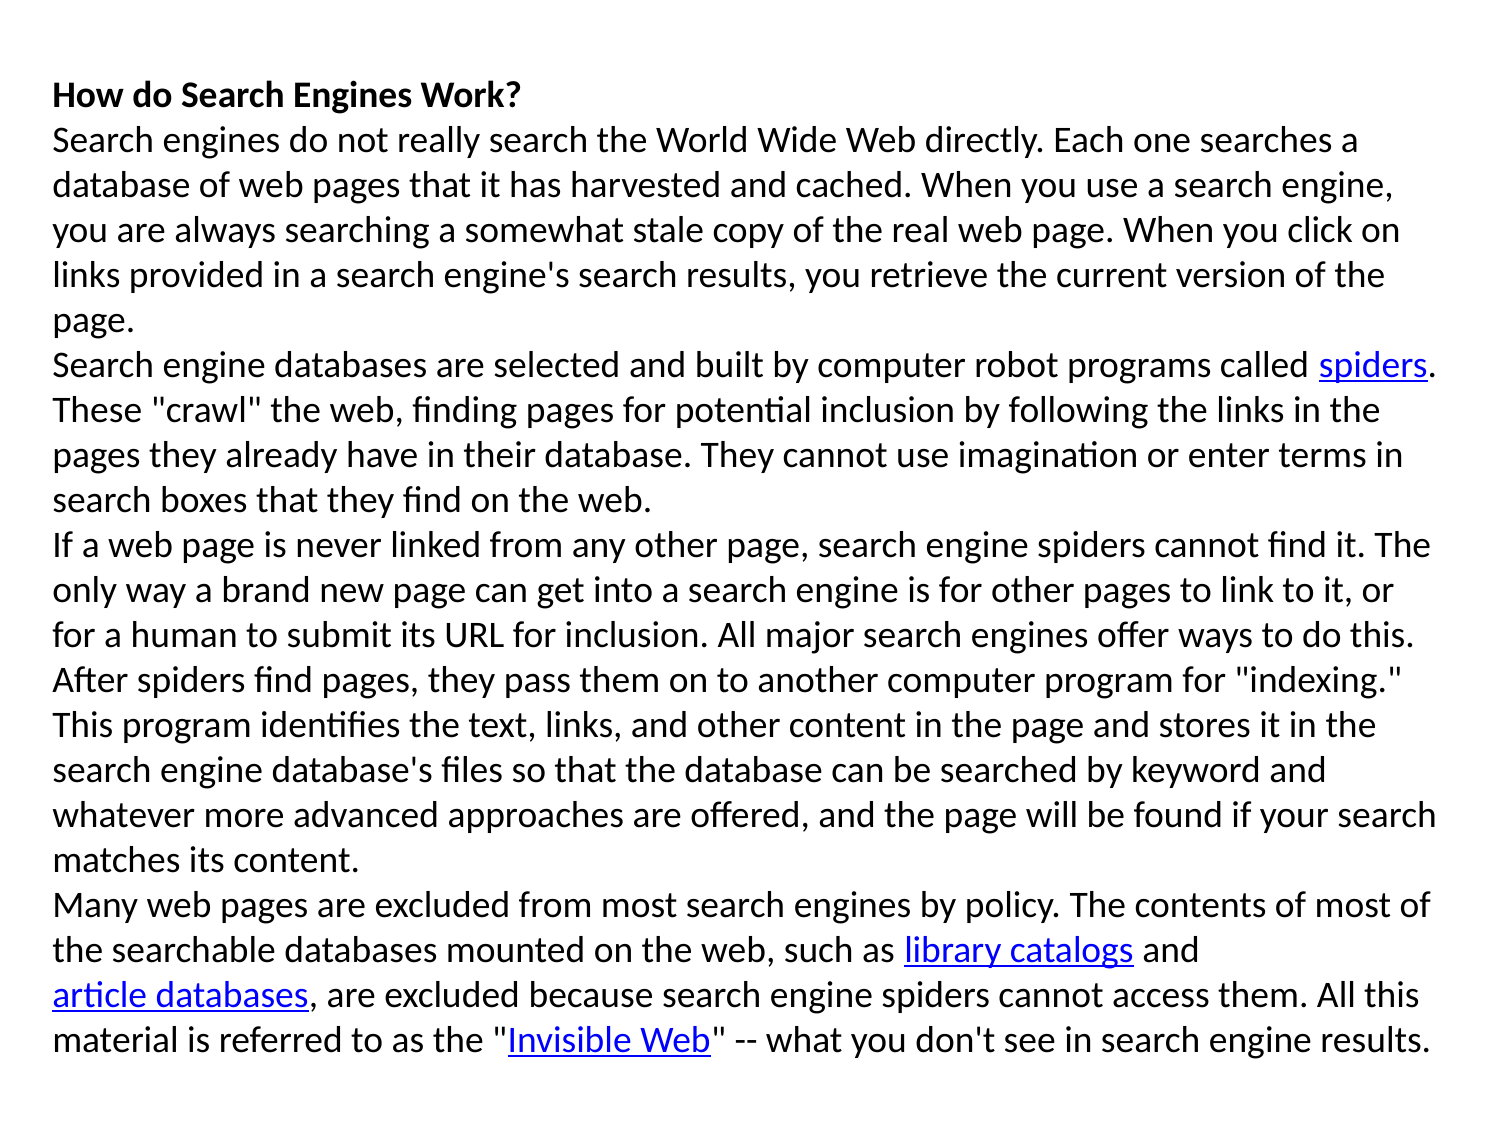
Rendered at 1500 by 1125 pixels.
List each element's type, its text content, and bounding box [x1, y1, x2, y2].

text_box How do Search Engines Work? Search engines do not really search the World Wide Web directly. Each one searches a database of web pages that it has harvested and cached. When you use a search engine, you are always searching a somewhat stale copy of the real web page. When you click on links provided in a search engine's search results, you retrieve the current version of the page. Search engine databases are selected and built by computer robot programs called spiders. These "crawl" the web, finding pages for potential inclusion by following the links in the pages they already have in their database. They cannot use imagination or enter terms in search boxes that they find on the web. If a web page is never linked from any other page, search engine spiders cannot find it. The only way a brand new page can get into a search engine is for other pages to link to it, or for a human to submit its URL for inclusion. All major search engines offer ways to do this. After spiders find pages, they pass them on to another computer program for "indexing." This program identifies the text, links, and other content in the page and stores it in the search engine database's files so that the database can be searched by keyword and whatever more advanced approaches are offered, and the page will be found if your search matches its content. Many web pages are excluded from most search engines by policy. The contents of most of the searchable databases mounted on the web, such as library catalogs and article databases, are excluded because search engine spiders cannot access them. All this material is referred to as the "Invisible Web" -- what you don't see in search engine results. [37, 62, 1463, 1068]
